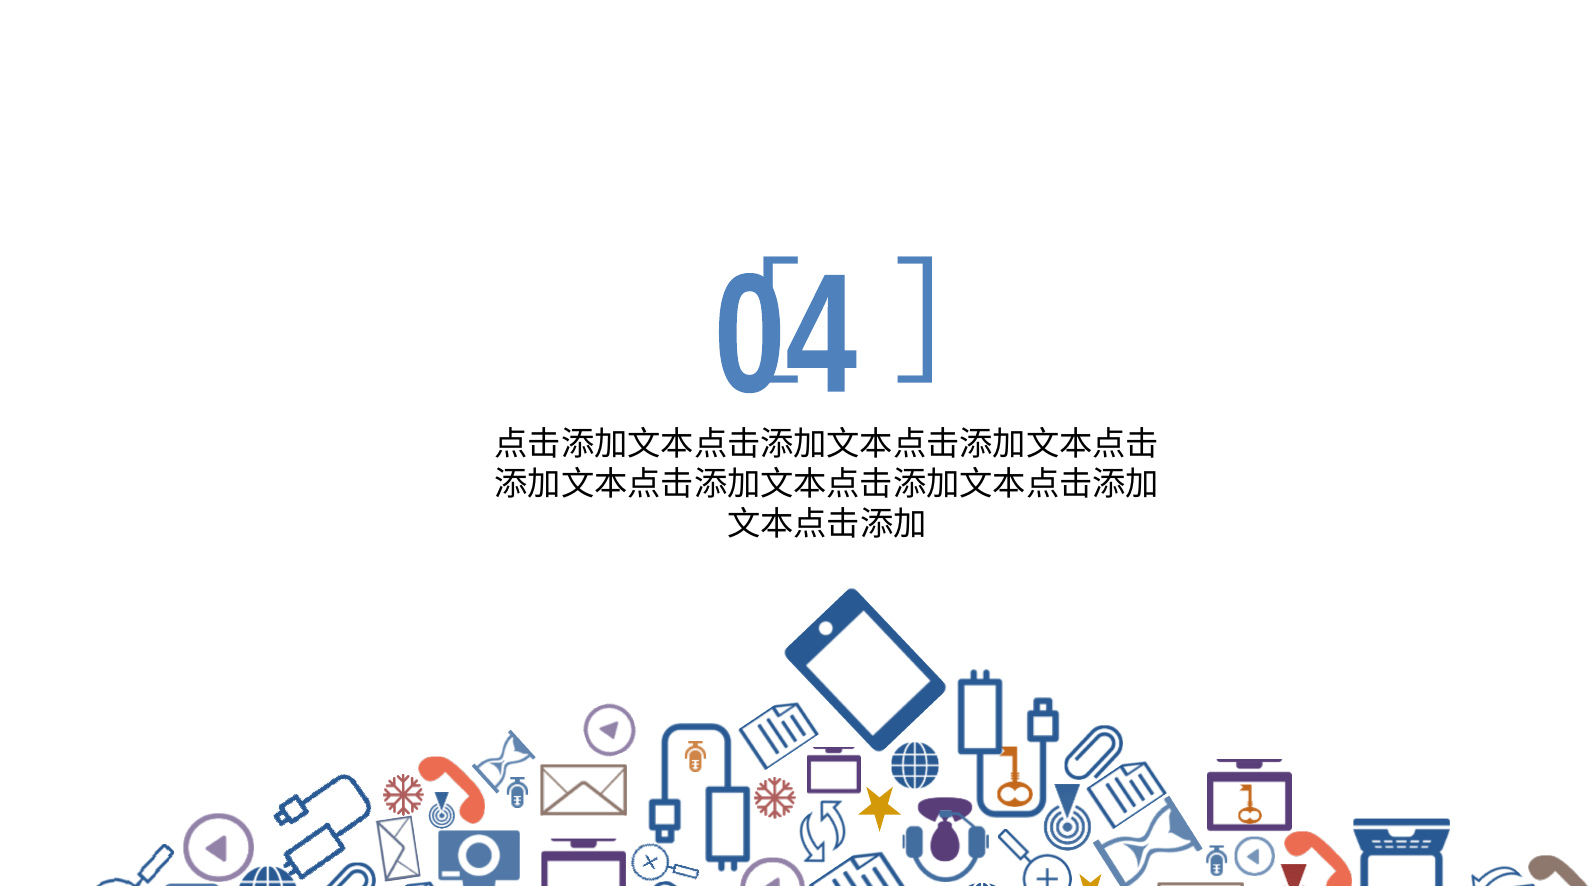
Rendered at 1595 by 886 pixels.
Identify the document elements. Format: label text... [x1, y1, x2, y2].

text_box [80, 584, 1595, 886]
text_box ［ ］ [467, 229, 1043, 405]
text_box 点击添加文本点击添加文本点击添加文本点击添加文本点击添加文本点击添加文本点击添加文本点击添加 [478, 416, 1176, 549]
